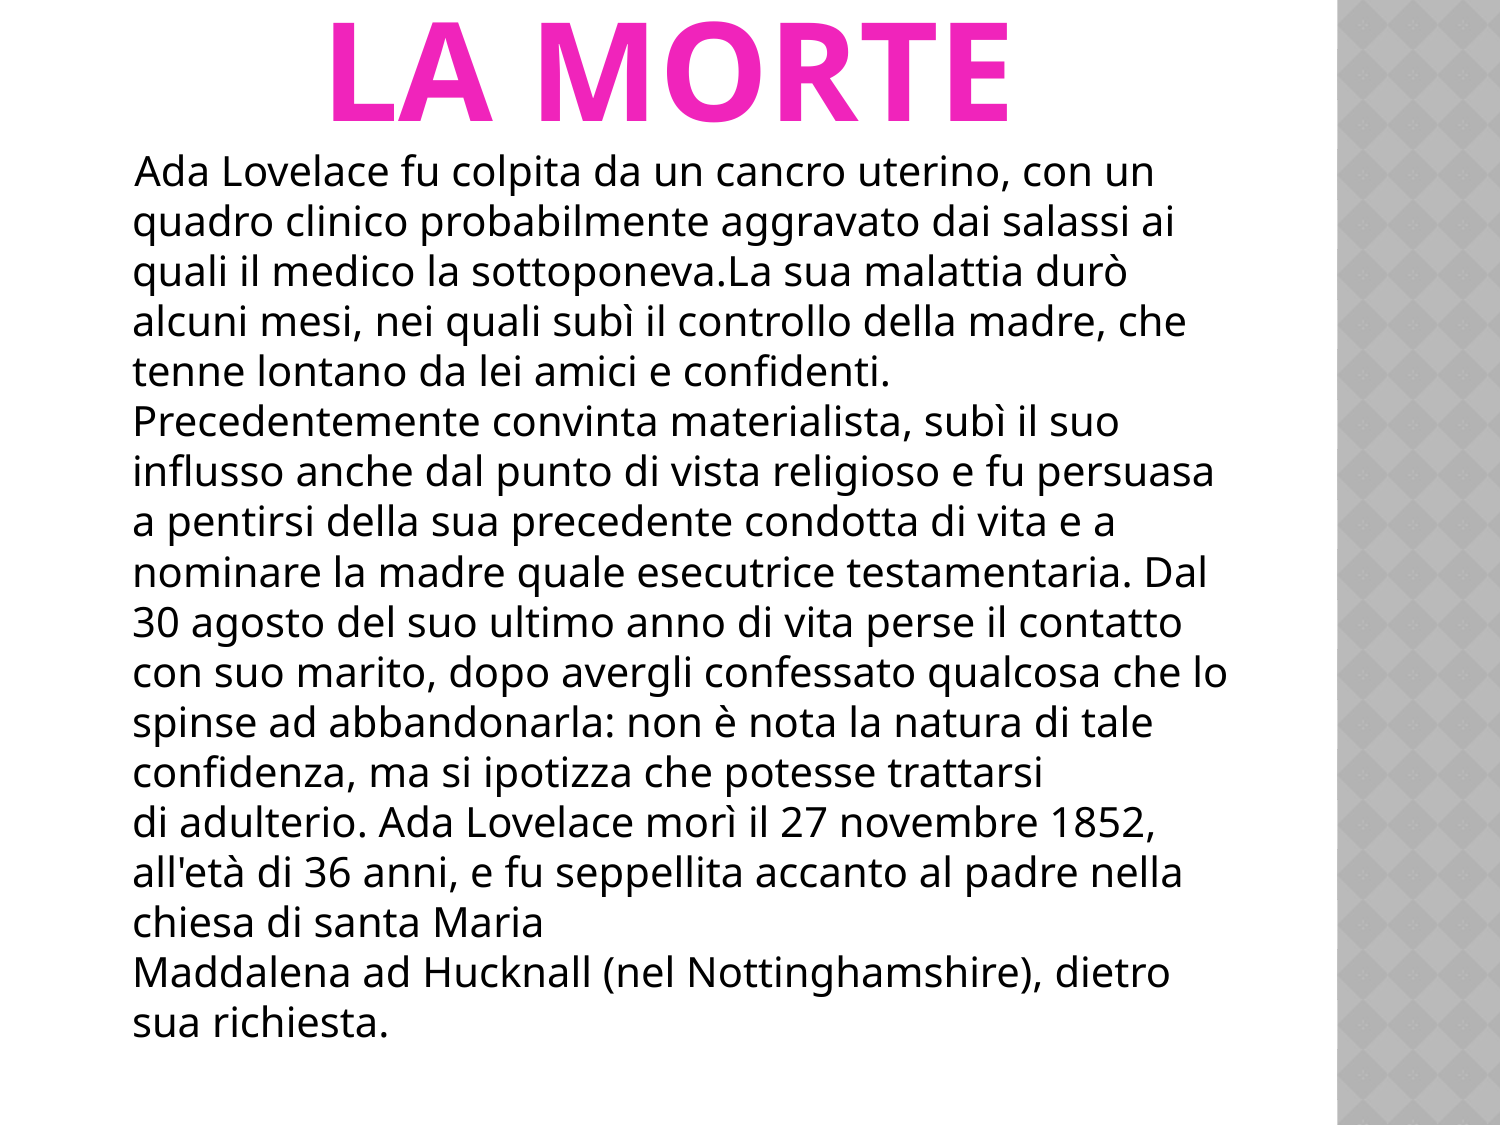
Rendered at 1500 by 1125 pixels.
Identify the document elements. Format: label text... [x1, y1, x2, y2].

title La morte [75, 0, 1263, 149]
list Ada Lovelace fu colpita da un cancro uterino, con un quadro clinico probabilmente aggravato dai salassi ai quali il medico la sottoponeva.La sua malattia durò alcuni mesi, nei quali subì il controllo della madre, che tenne lontano da lei amici e confidenti. Precedentemente convinta materialista, subì il suo influsso anche dal punto di vista religioso e fu persuasa a pentirsi della sua precedente condotta di vita e a nominare la madre quale esecutrice testamentaria. Dal 30 agosto del suo ultimo anno di vita perse il contatto con suo marito, dopo avergli confessato qualcosa che lo spinse ad abbandonarla: non è nota la natura di tale confidenza, ma si ipotizza che potesse trattarsi di adulterio. Ada Lovelace morì il 27 novembre 1852, all'età di 36 anni, e fu seppellita accanto al padre nella chiesa di santa Maria Maddalena ad Hucknall (nel Nottinghamshire), dietro sua richiesta. [76, 137, 1263, 1059]
